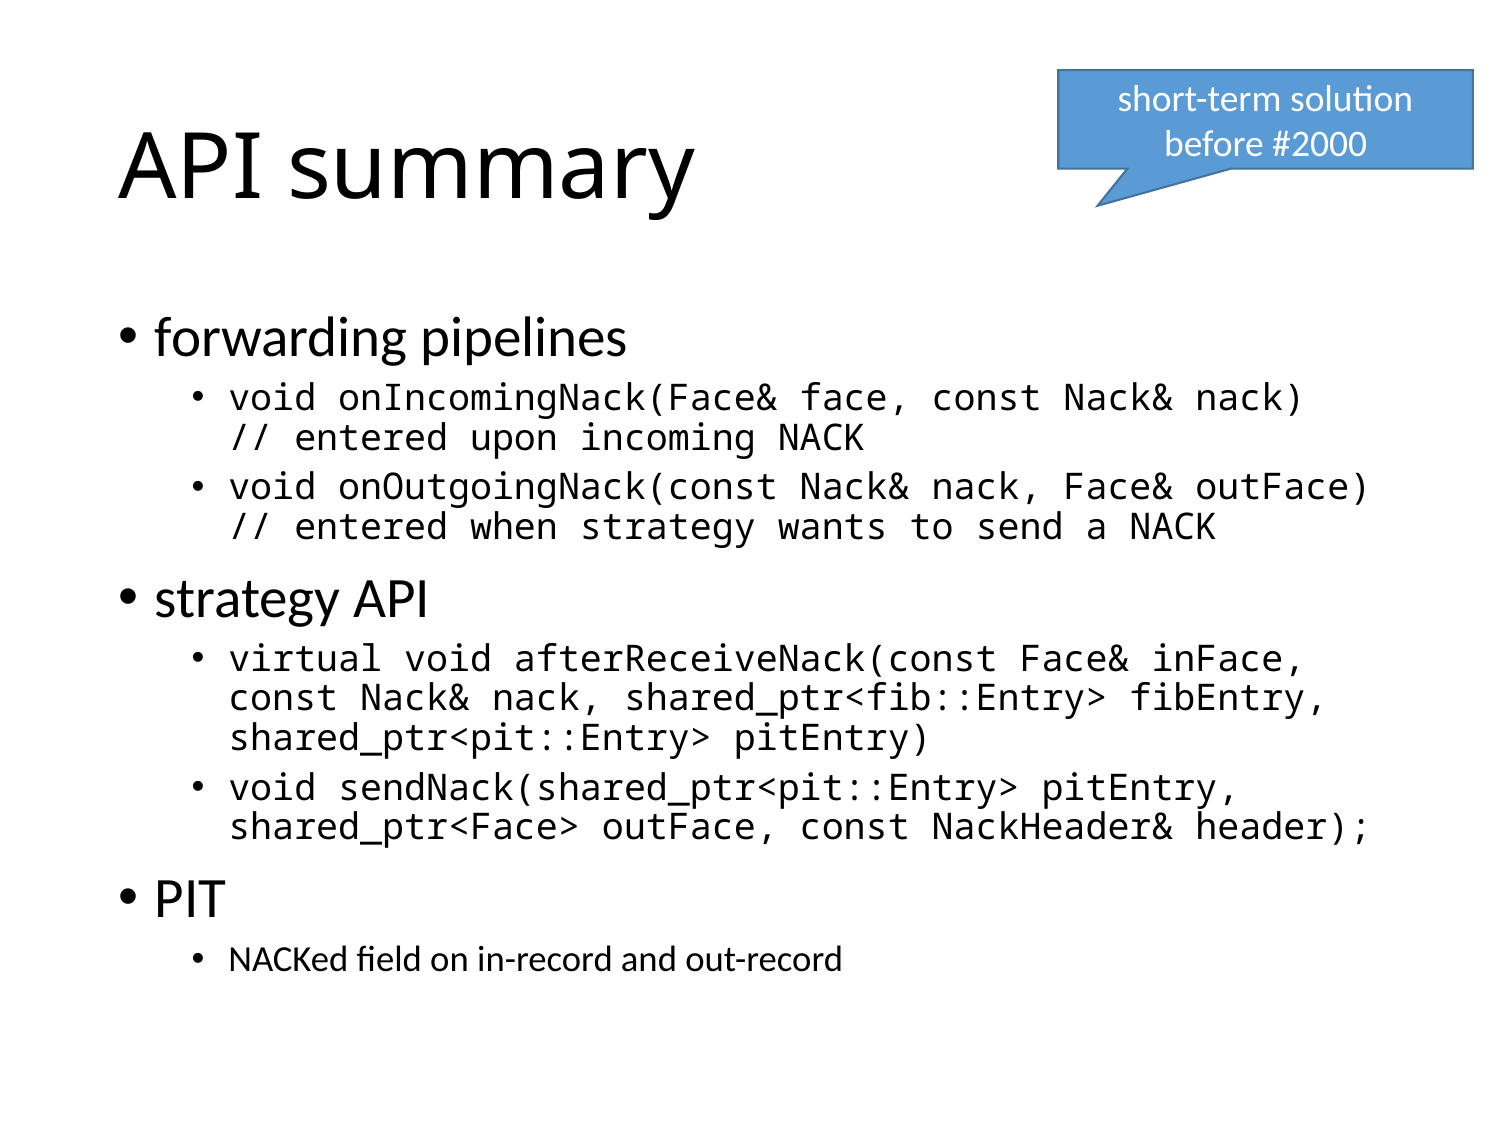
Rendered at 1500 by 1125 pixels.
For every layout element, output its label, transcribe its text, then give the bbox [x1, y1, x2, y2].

list forwarding pipelines void onIncomingNack(Face& face, const Nack& nack) // entered upon incoming NACK void onOutgoingNack(const Nack& nack, Face& outFace) // entered when strategy wants to send a NACK strategy API virtual void afterReceiveNack(const Face& inFace, const Nack& nack, shared_ptr<fib::Entry> fibEntry, shared_ptr<pit::Entry> pitEntry) void sendNack(shared_ptr<pit::Entry> pitEntry, shared_ptr<Face> outFace, const NackHeader& header); PIT NACKed field on in-record and out-record [103, 299, 1397, 1014]
text_box short-term solution before #2000 [1057, 69, 1474, 208]
title API summary [103, 59, 1397, 278]
